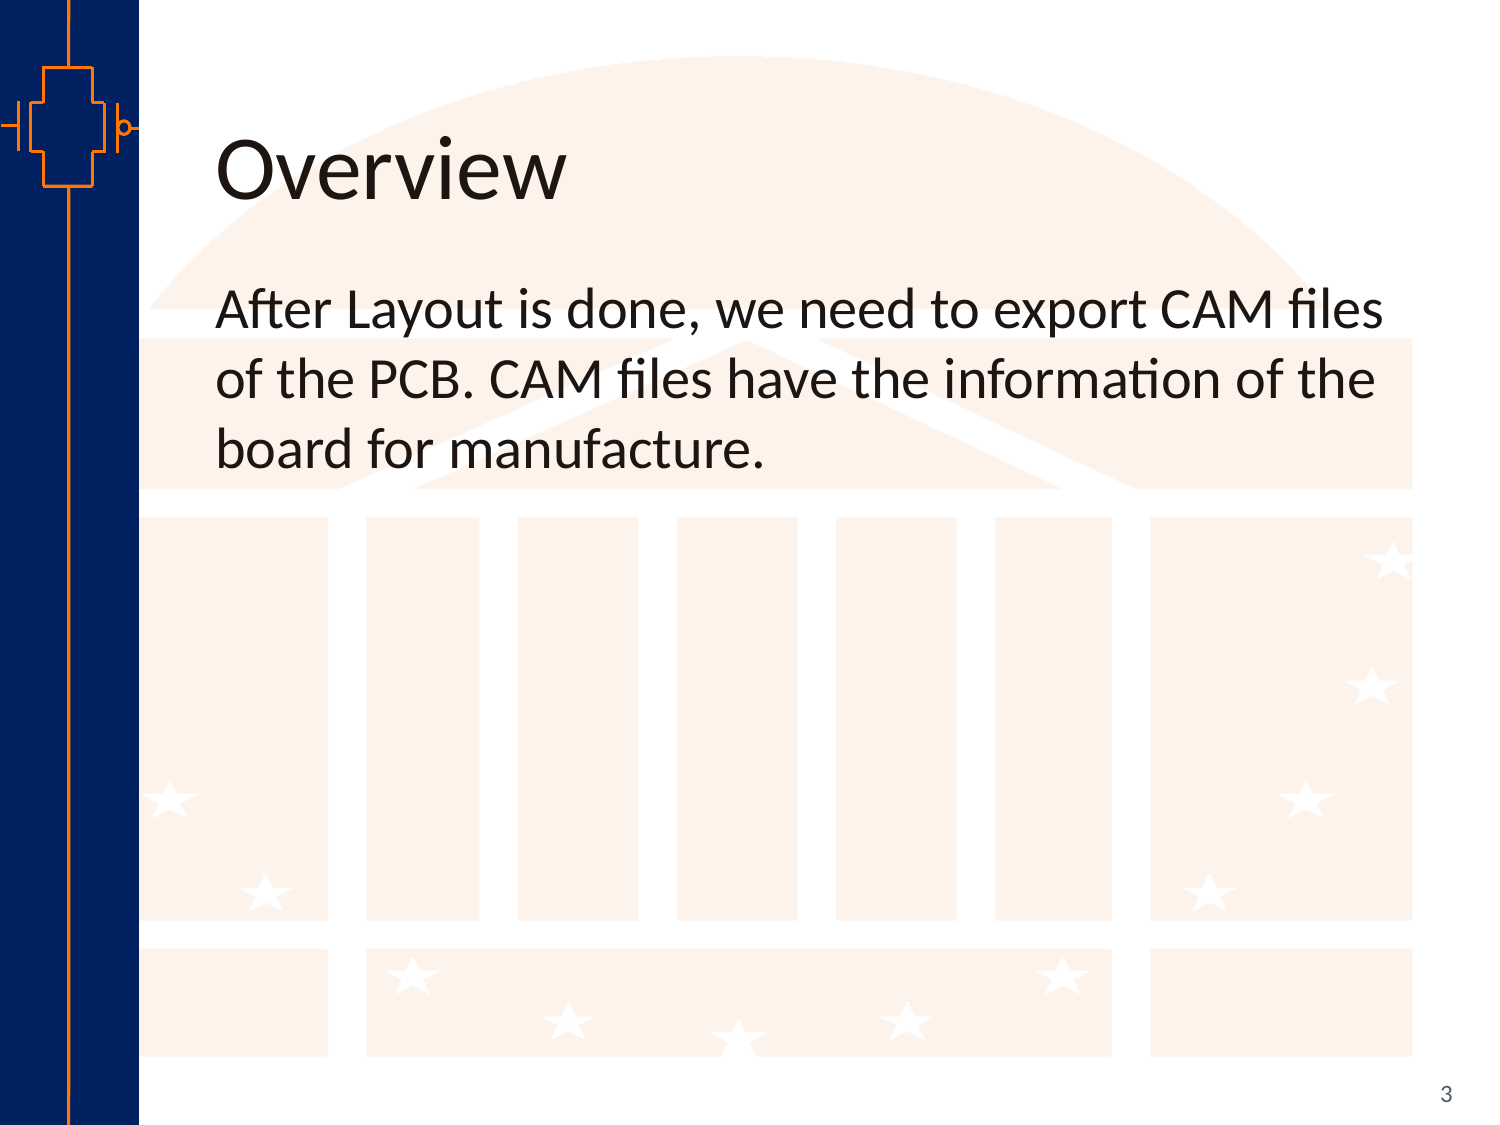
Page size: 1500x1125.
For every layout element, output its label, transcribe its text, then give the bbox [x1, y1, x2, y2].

list After Layout is done, we need to export CAM files of the PCB. CAM files have the information of the board for manufacture. [200, 262, 1425, 988]
slide_number 3 [1425, 1062, 1488, 1123]
title Overview [200, 37, 1388, 225]
